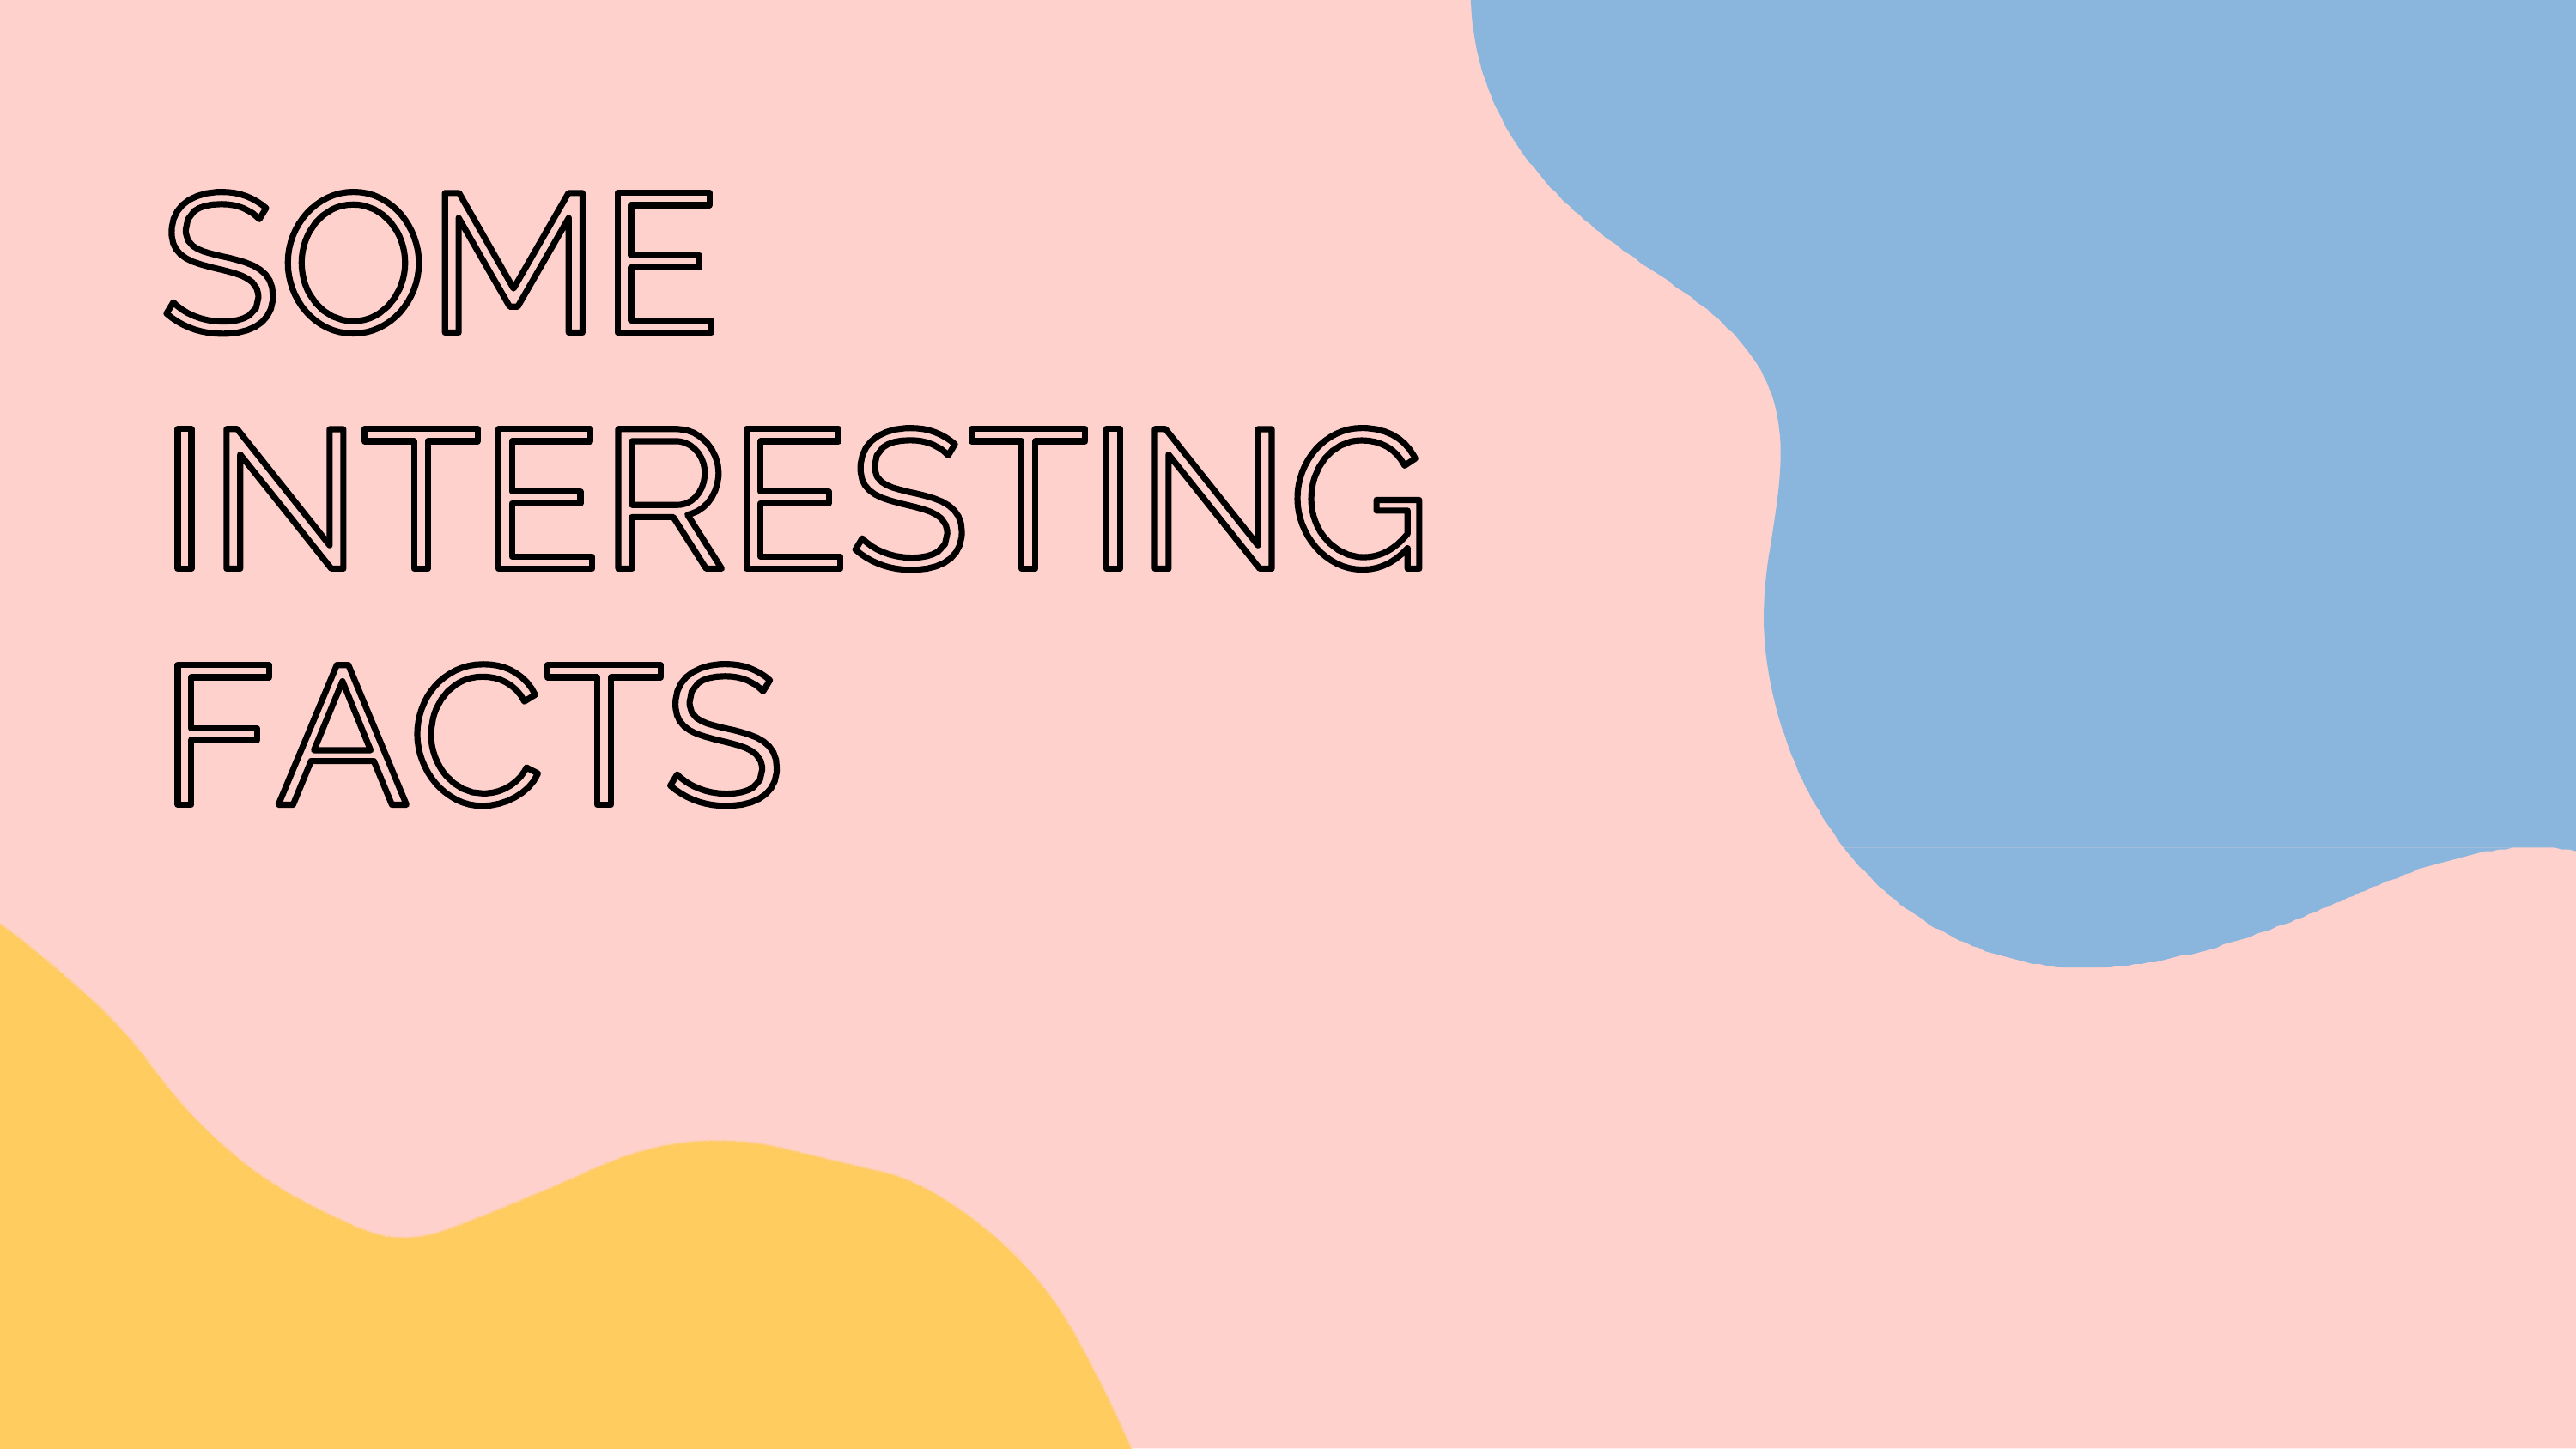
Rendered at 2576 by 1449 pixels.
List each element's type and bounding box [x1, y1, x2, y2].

text_box [1470, 0, 2576, 968]
picture [0, 439, 1214, 1449]
text_box [288, 191, 419, 334]
text_box [445, 192, 583, 333]
text_box [877, 427, 945, 437]
text_box [618, 428, 701, 437]
text_box [329, 428, 343, 437]
text_box [971, 428, 1085, 437]
text_box [226, 428, 244, 437]
text_box [617, 192, 712, 333]
text_box [498, 428, 591, 437]
text_box [177, 428, 191, 437]
text_box [746, 428, 839, 437]
text_box [1297, 427, 1419, 570]
text_box [1218, 428, 1273, 569]
text_box [166, 191, 273, 334]
text_box [364, 428, 478, 437]
text_box [1106, 428, 1121, 437]
text_box [1154, 428, 1172, 437]
